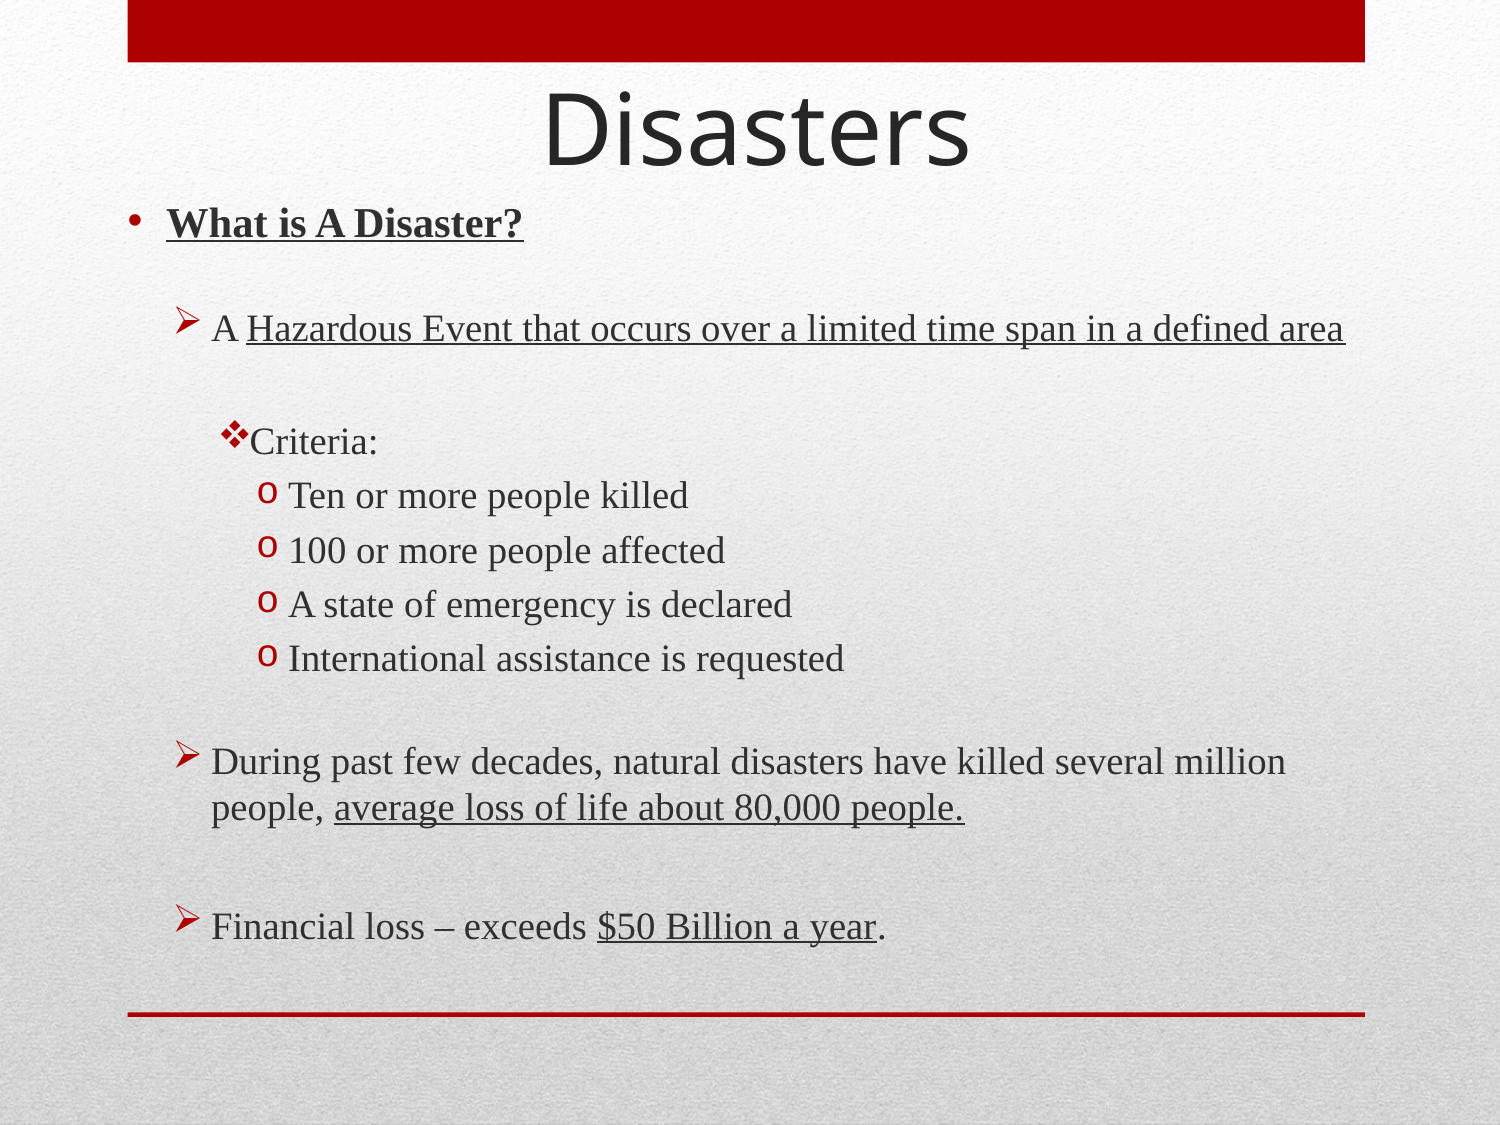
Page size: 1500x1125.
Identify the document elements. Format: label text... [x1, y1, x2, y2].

list What is A Disaster? A Hazardous Event that occurs over a limited time span in a defined area Criteria: Ten or more people killed 100 or more people affected A state of emergency is declared International assistance is requested During past few decades, natural disasters have killed several million people, average loss of life about 80,000 people. Financial loss – exceeds $50 Billion a year. [112, 187, 1375, 994]
title Disasters [187, 5, 1325, 187]
